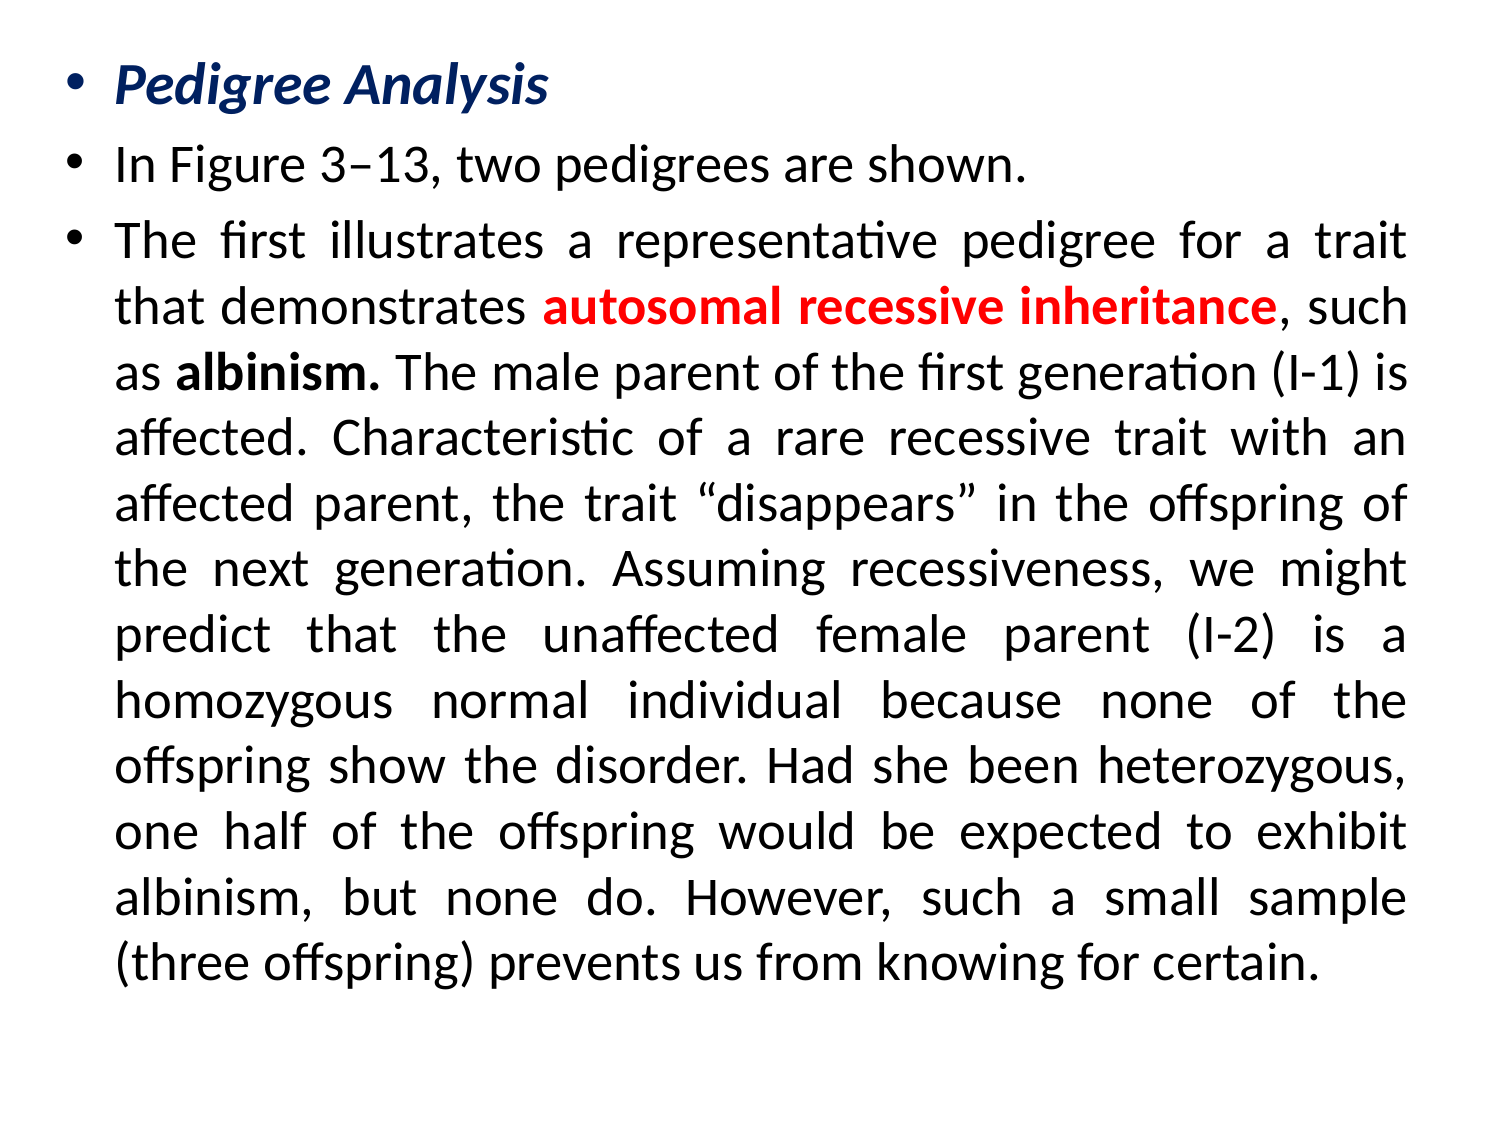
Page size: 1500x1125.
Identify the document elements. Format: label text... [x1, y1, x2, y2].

list Pedigree Analysis In Figure 3–13, two pedigrees are shown. The first illustrates a representative pedigree for a trait that demonstrates autosomal recessive inheritance, such as albinism. The male parent of the first generation (I-1) is affected. Characteristic of a rare recessive trait with an affected parent, the trait “disappears” in the offspring of the next generation. Assuming recessiveness, we might predict that the unaffected female parent (I-2) is a homozygous normal individual because none of the offspring show the disorder. Had she been heterozygous, one half of the offspring would be expected to exhibit albinism, but none do. However, such a small sample (three offspring) prevents us from knowing for certain. [50, 37, 1425, 1063]
